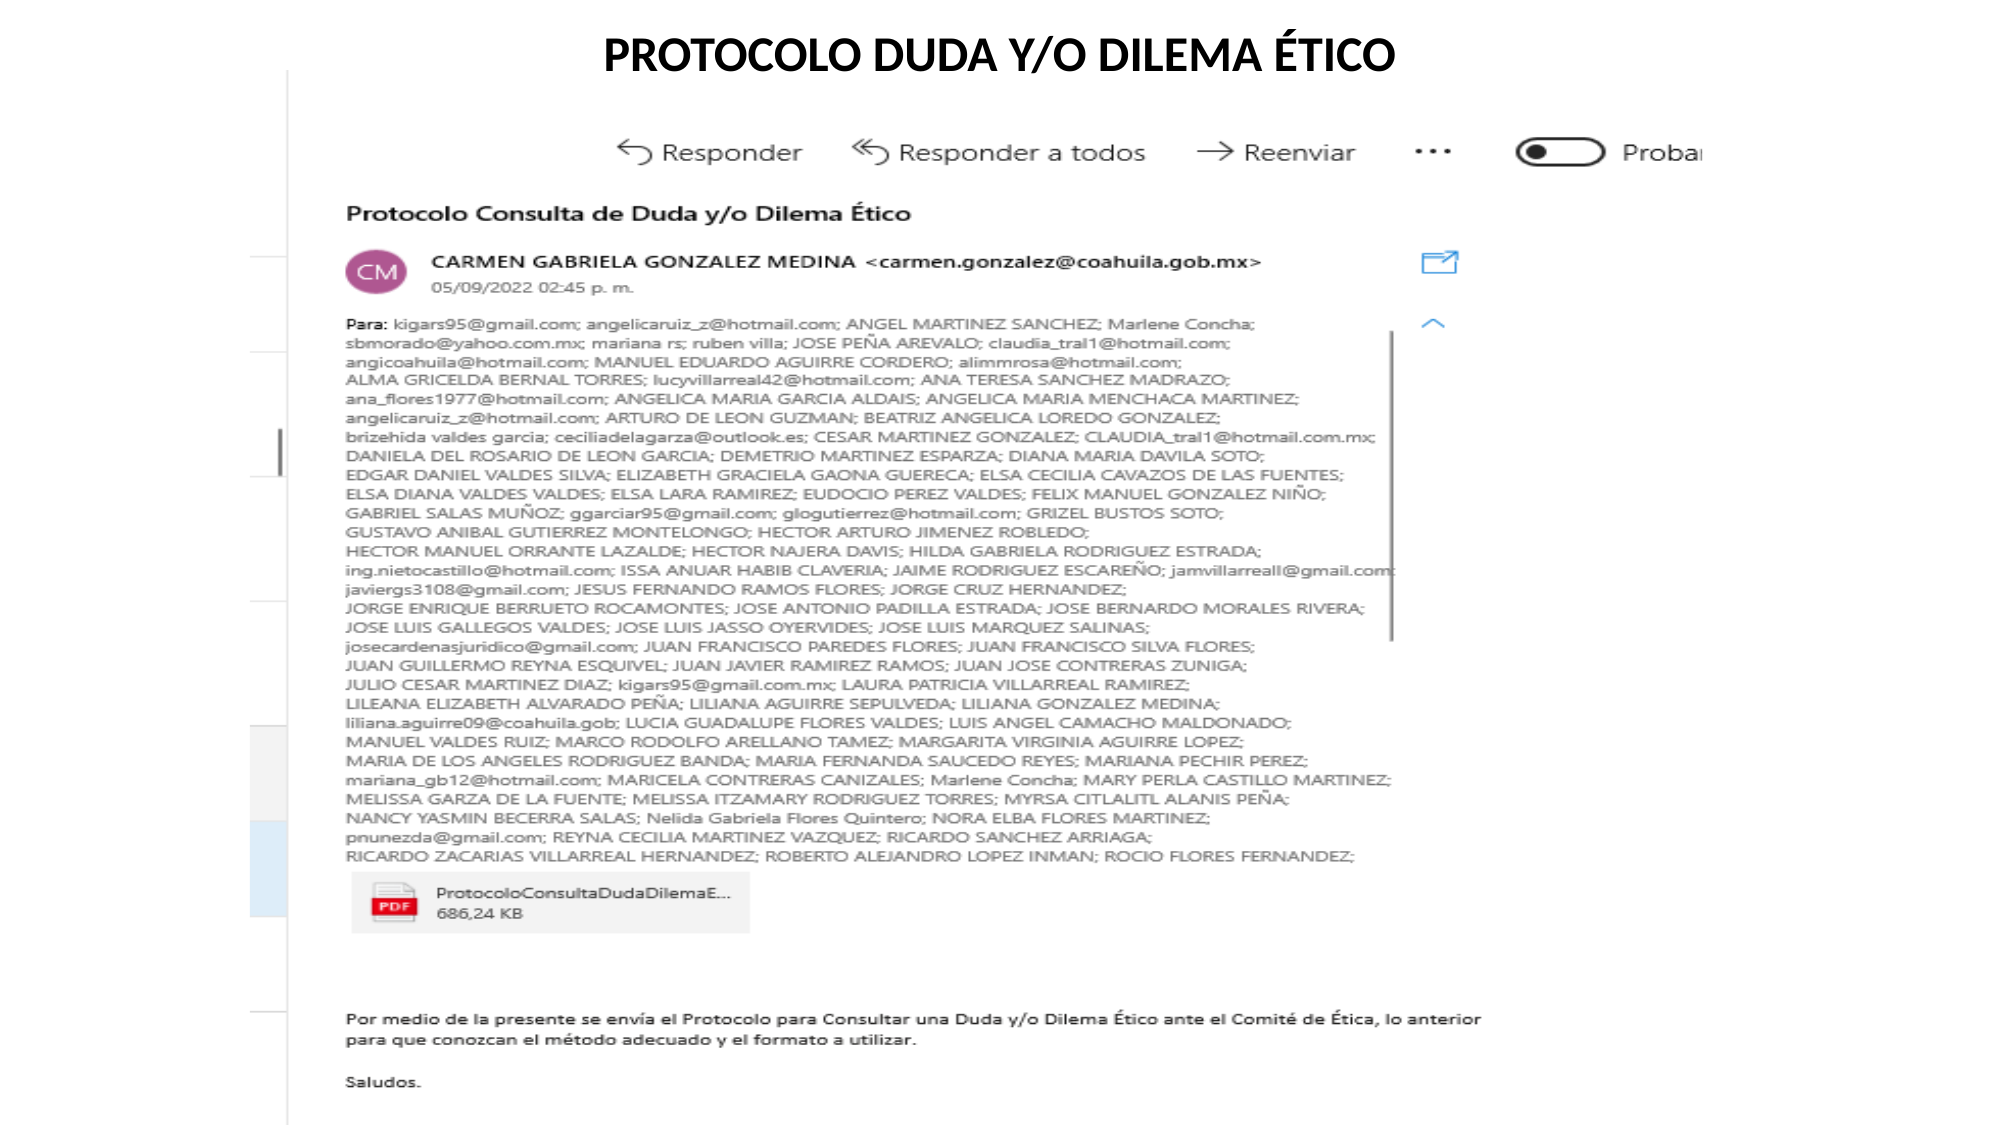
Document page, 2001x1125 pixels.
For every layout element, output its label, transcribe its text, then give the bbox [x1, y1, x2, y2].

picture [249, 70, 1703, 1125]
text_box PROTOCOLO DUDA Y/O DILEMA ÉTICO [588, 13, 1412, 70]
